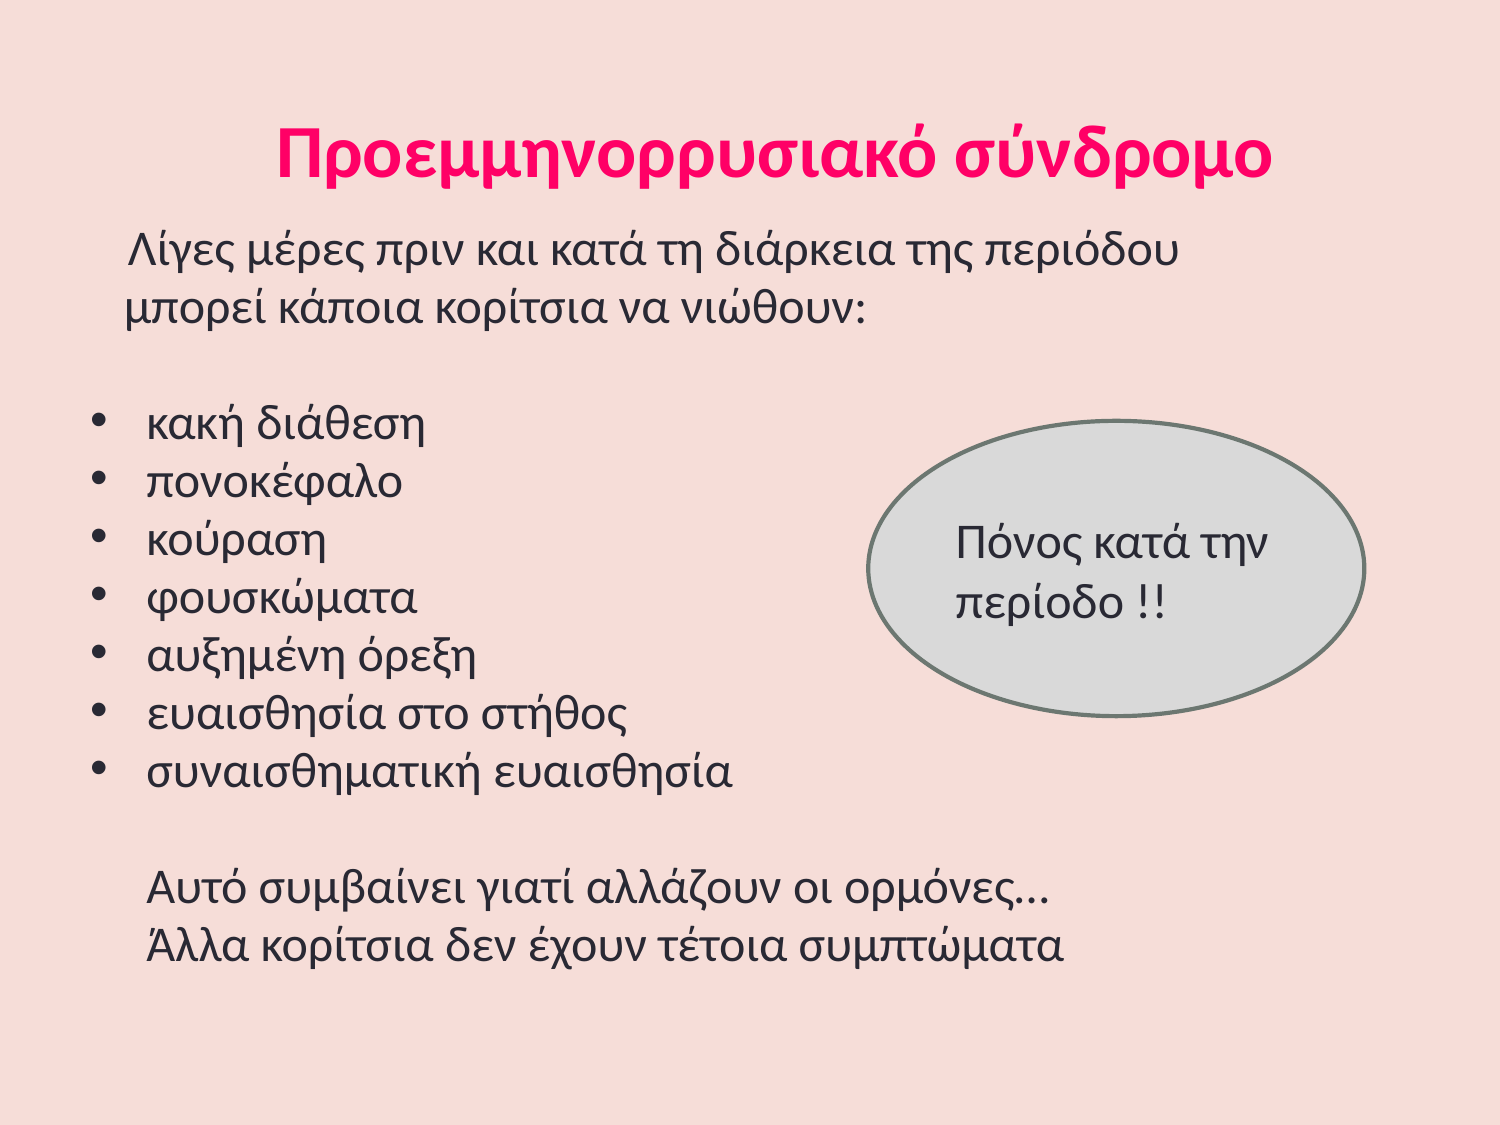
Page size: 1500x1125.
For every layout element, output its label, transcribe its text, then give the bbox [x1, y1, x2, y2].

list Λίγες μέρες πριν και κατά τη διάρκεια της περιόδου μπορεί κάποια κορίτσια να νιώθουν: κακή διάθεση πονοκέφαλο κούραση φουσκώματα αυξημένη όρεξη ευαισθησία στο στήθος συναισθηματική ευαισθησία Αυτό συμβαίνει γιατί αλλάζουν οι ορμόνες… Άλλα κορίτσια δεν έχουν τέτοια συμπτώματα [74, 219, 1426, 1071]
text_box Πόνος κατά την περίοδο !! [866, 418, 1367, 719]
title Προεμμηνορρυσιακό σύνδρομο [74, 74, 1426, 219]
